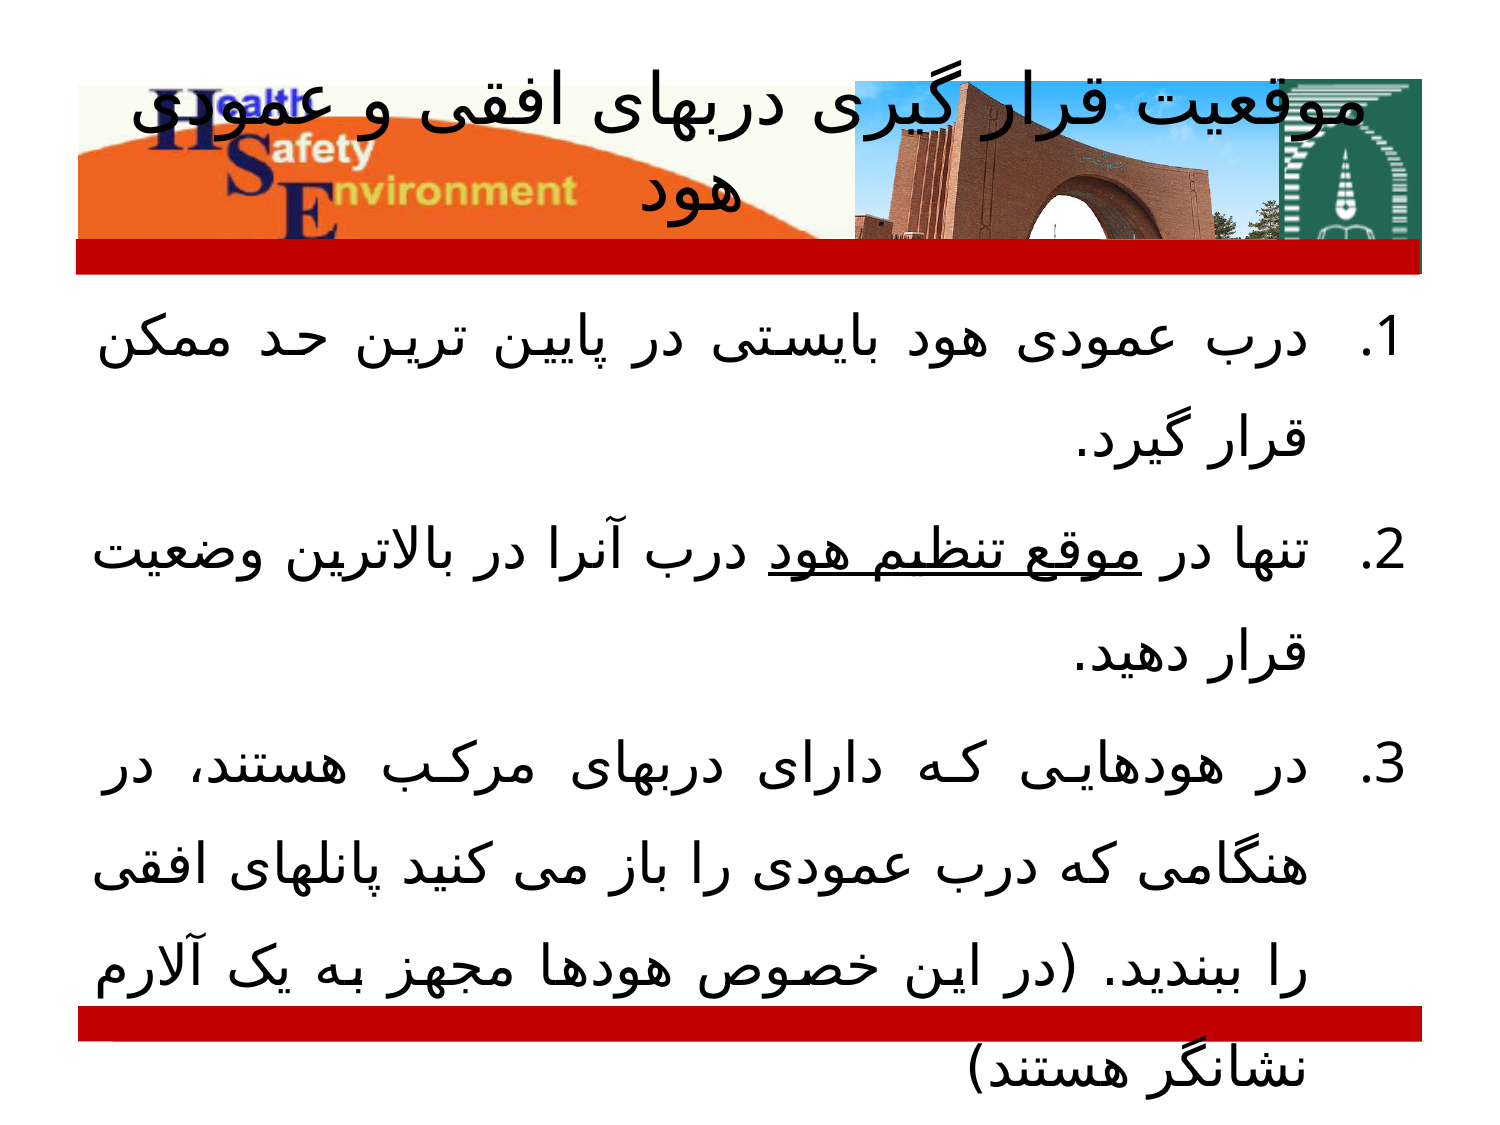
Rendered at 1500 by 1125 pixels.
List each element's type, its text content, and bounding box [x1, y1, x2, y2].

list درب عمودی هود بایستی در پایین ترین حد ممکن قرار گیرد. تنها در موقع تنظیم هود درب آنرا در بالاترین وضعیت قرار دهید. در هودهایی که دارای دربهای مرکب هستند، در هنگامی که درب عمودی را باز می کنید پانلهای افقی را ببندید. (در این خصوص هودها مجهز به یک آلارم نشانگر هستند) در مواقعی که در داخل هود کار نمی کنید درب هود را ببندید. [75, 257, 1425, 973]
picture [78, 233, 1422, 257]
title موقعیت قرار گیری دربهای افقی و عمودی هود [75, 45, 1425, 233]
